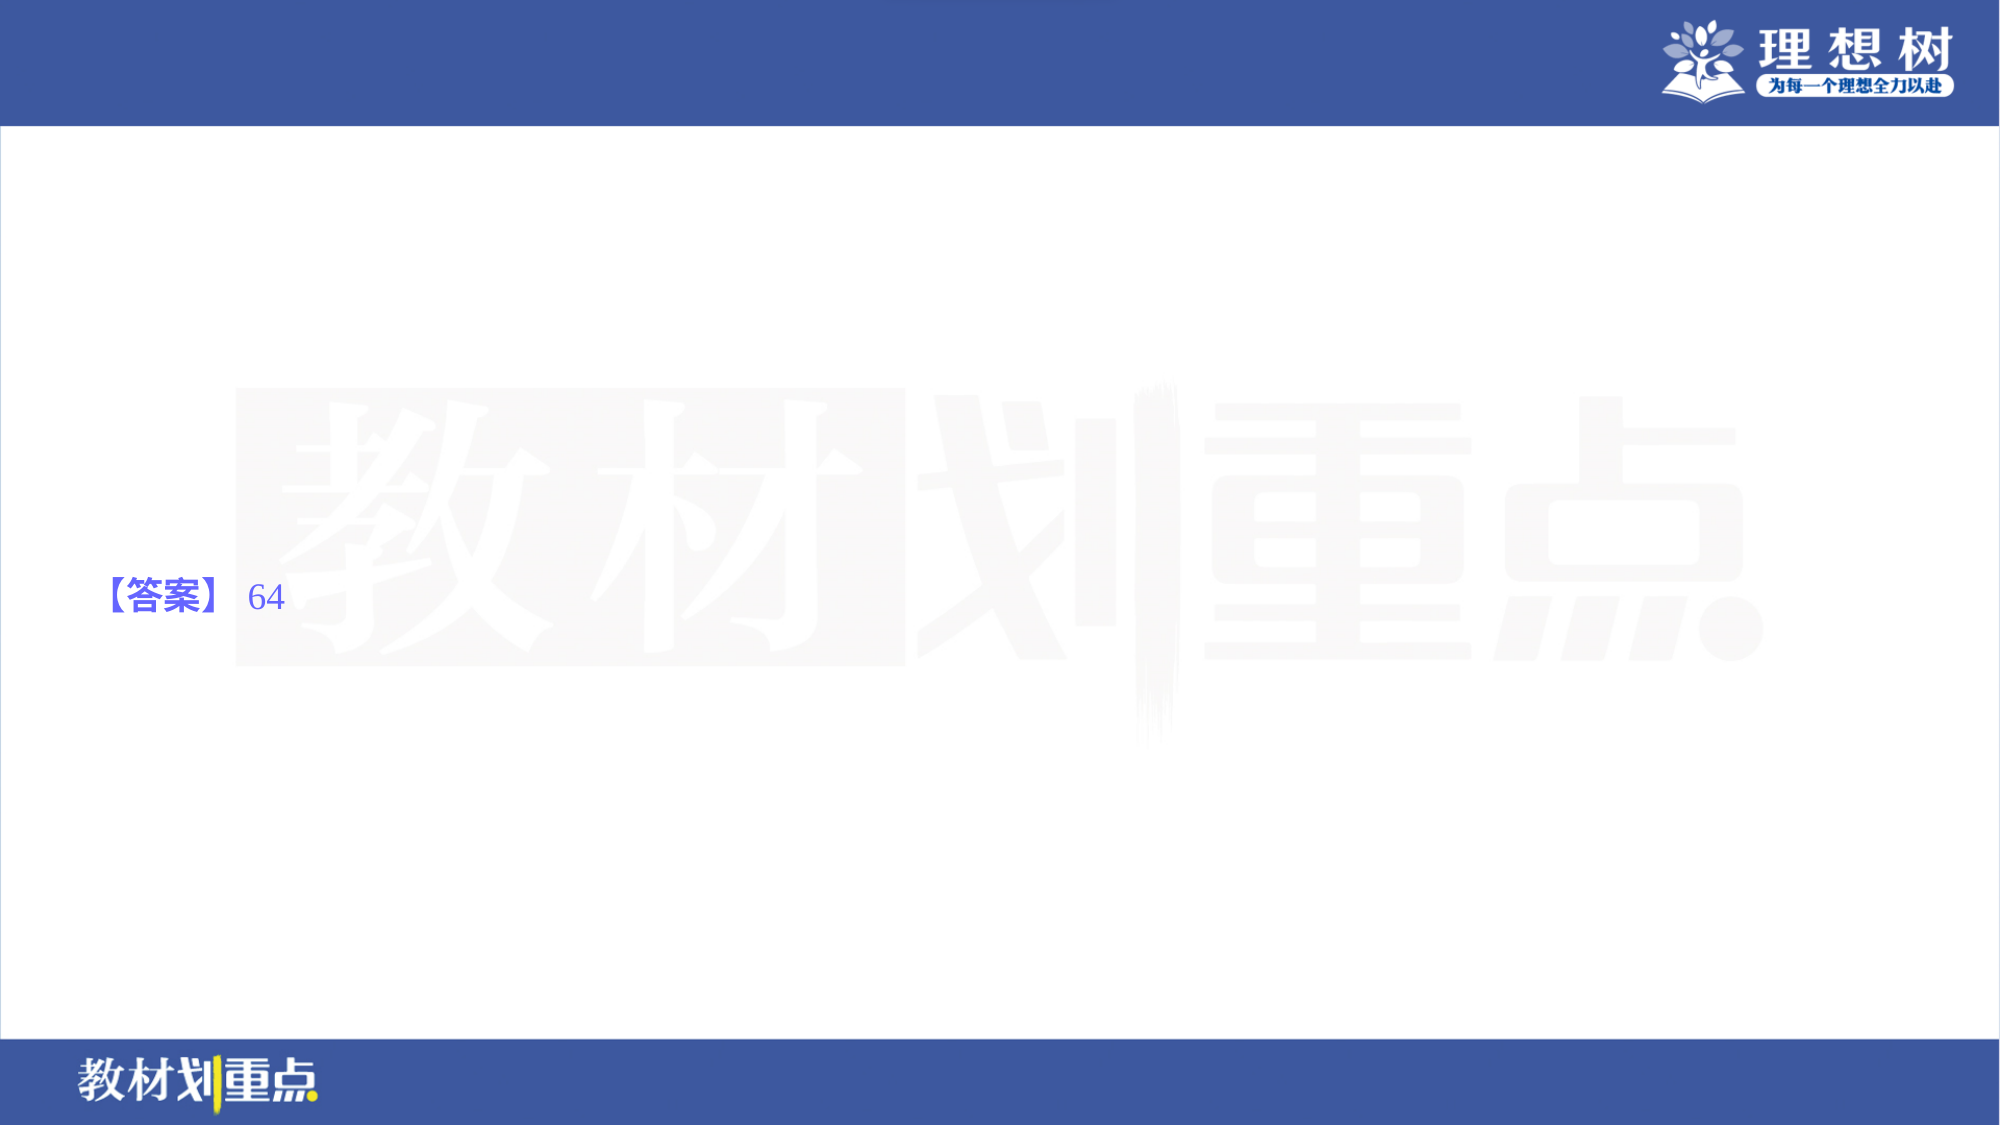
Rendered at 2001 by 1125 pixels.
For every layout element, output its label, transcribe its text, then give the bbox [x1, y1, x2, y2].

text_box 【答案】64 [88, 550, 1911, 610]
picture [0, 0, 2000, 1125]
